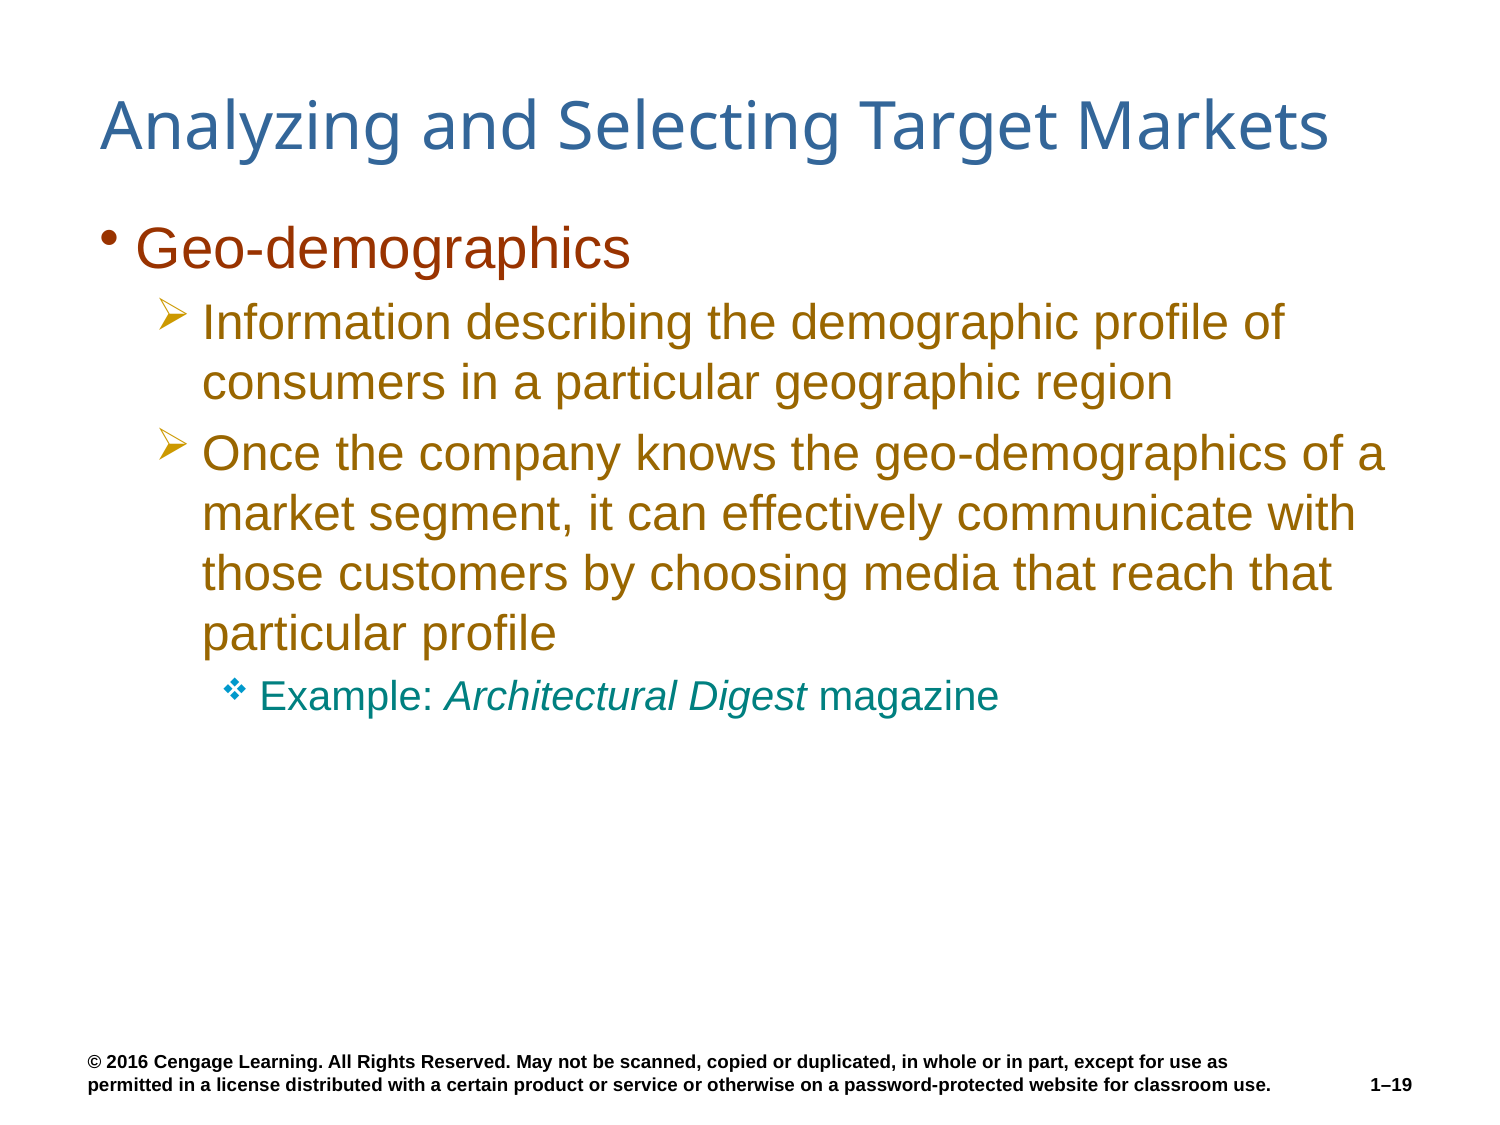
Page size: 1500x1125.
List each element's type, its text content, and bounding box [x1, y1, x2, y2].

slide_number 1–19 [1050, 1042, 1413, 1103]
title Analyzing and Selecting Target Markets [85, 75, 1411, 171]
list Geo-demographics Information describing the demographic profile of consumers in a particular geographic region Once the company knows the geo-demographics of a market segment, it can effectively communicate with those customers by choosing media that reach that particular profile Example: Architectural Digest magazine [84, 202, 1414, 1013]
footer © 2016 Cengage Learning. All Rights Reserved. May not be scanned, copied or duplicated, in whole or in part, except for use as permitted in a license distributed with a certain product or service or otherwise on a password-protected website for classroom use. [87, 1057, 1050, 1103]
